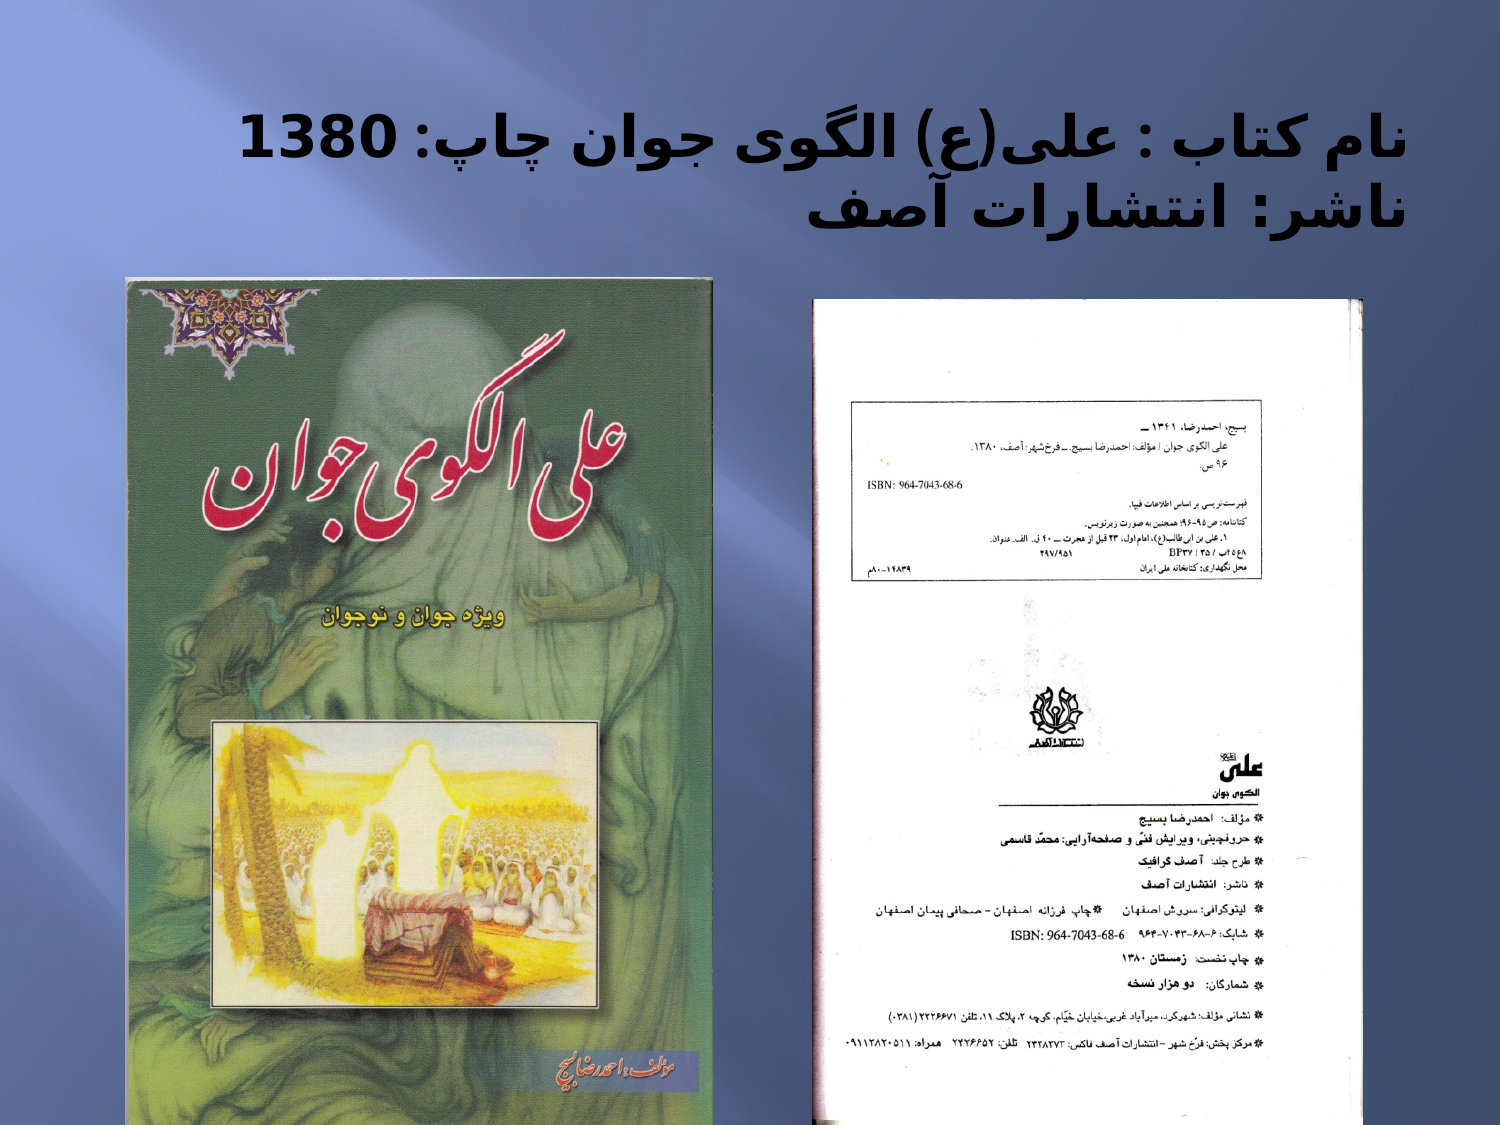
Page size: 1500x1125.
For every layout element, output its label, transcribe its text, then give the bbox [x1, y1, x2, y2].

picture [811, 299, 1363, 1125]
title نام کتاب : علی(ع) الگوی جوان چاپ: 1380 ناشر: انتشارات آصف [50, 75, 1425, 263]
picture [124, 276, 713, 1125]
